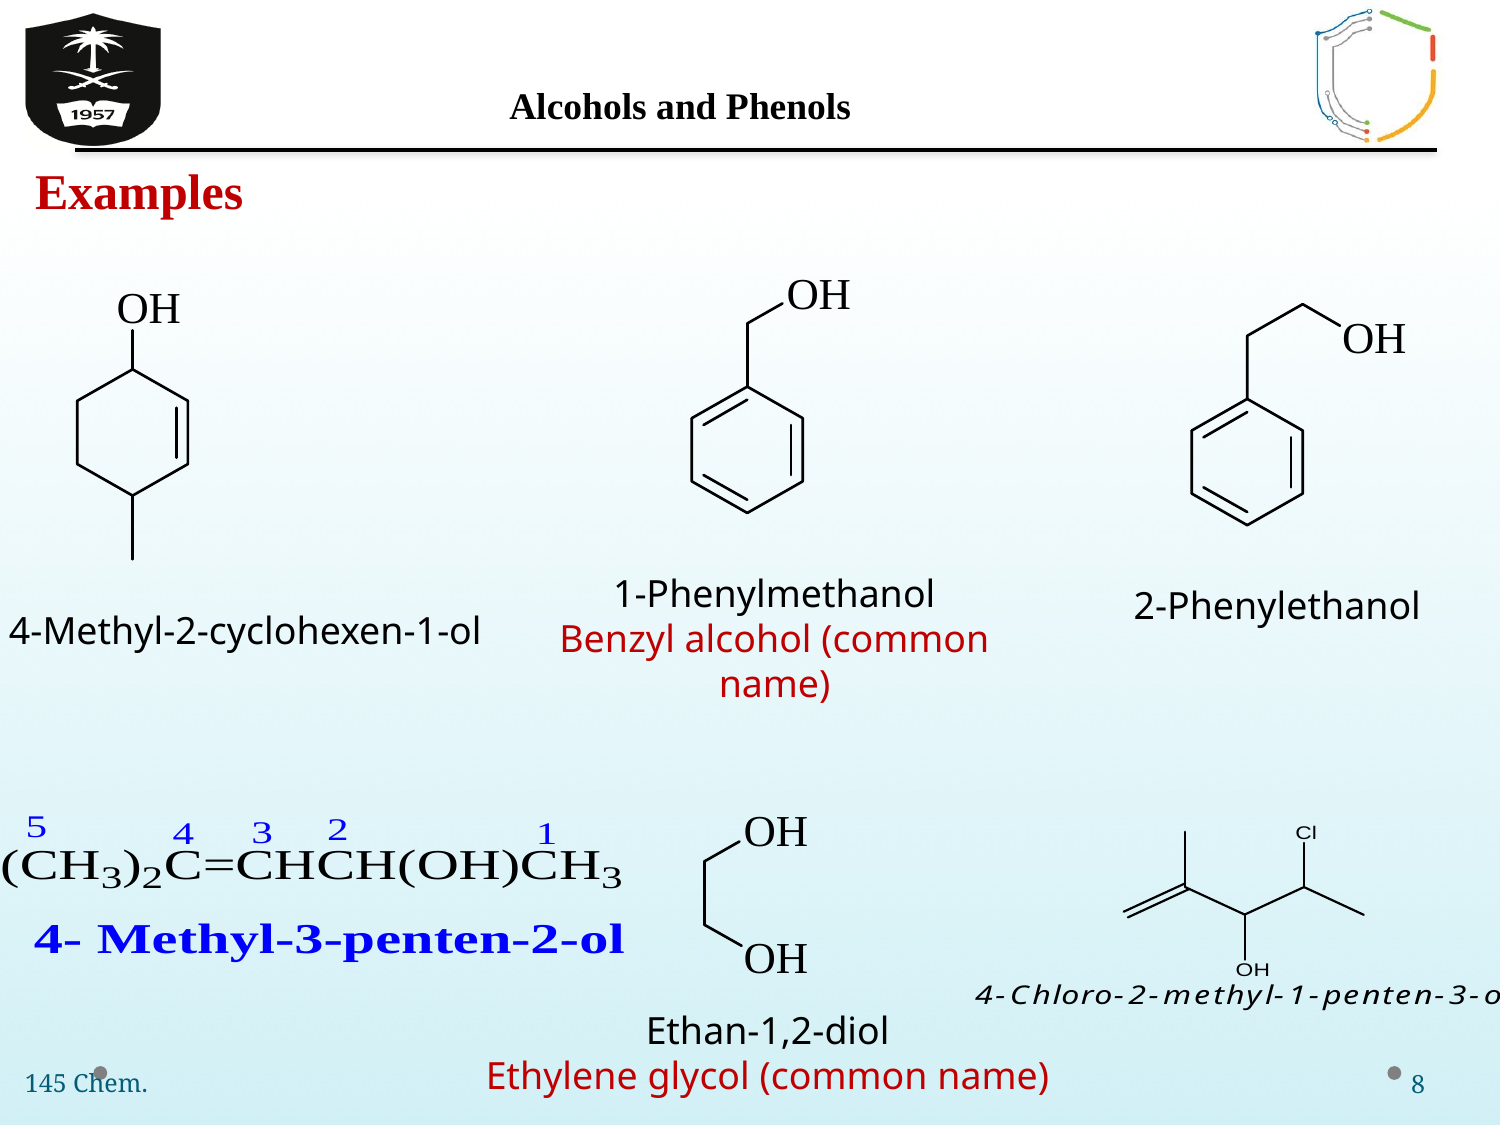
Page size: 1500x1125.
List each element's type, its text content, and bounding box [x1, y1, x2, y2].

text_box 2-Phenylethanol [1118, 574, 1436, 635]
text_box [687, 274, 852, 518]
text_box Ethan-1,2-diol Ethylene glycol (common name) [471, 999, 1065, 1105]
text_box Examples [7, 152, 259, 227]
text_box 8 [1299, 1042, 1425, 1103]
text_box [699, 812, 808, 974]
text_box 145 Chem. [24, 1037, 575, 1098]
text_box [974, 824, 1500, 1011]
text_box 4-Methyl-2-cyclohexen-1-ol [0, 599, 487, 660]
text_box 1-Phenylmethanol Benzyl alcohol (common name) [487, 562, 1062, 713]
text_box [0, 812, 626, 963]
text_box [1187, 299, 1407, 531]
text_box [72, 289, 193, 563]
picture [0, 0, 1500, 1125]
text_box Alcohols and Phenols [494, 74, 866, 135]
